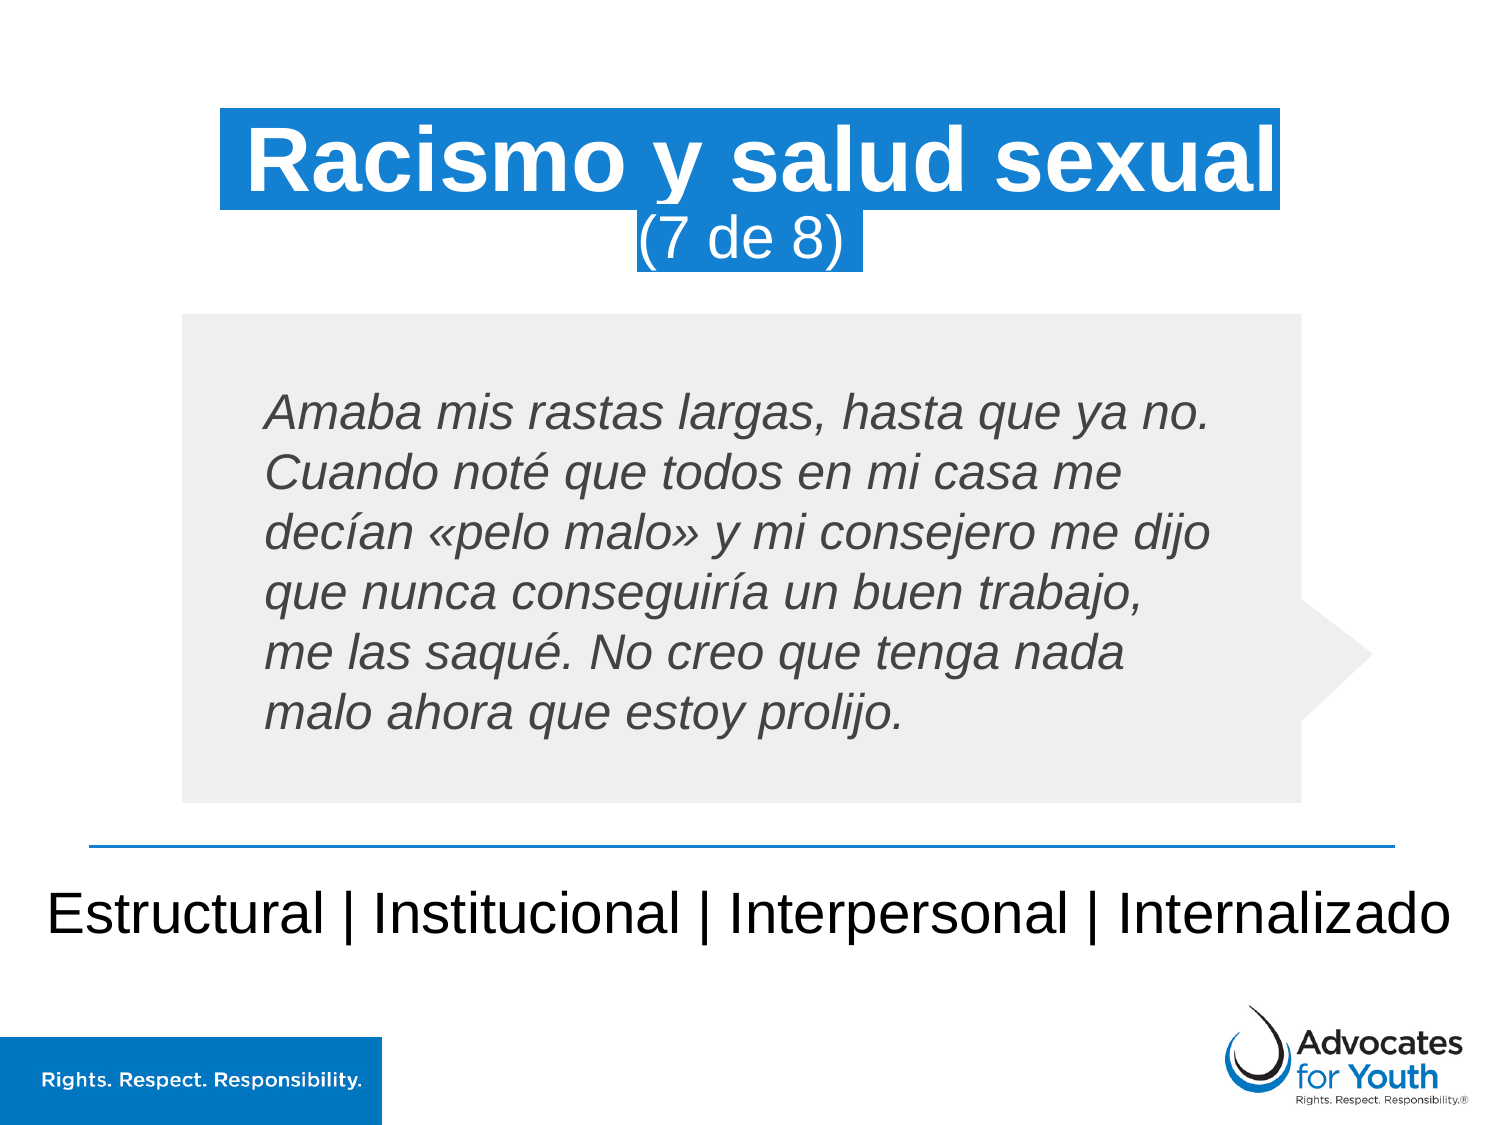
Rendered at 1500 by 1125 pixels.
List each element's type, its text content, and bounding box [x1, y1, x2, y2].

text_box [182, 313, 1374, 803]
list Estructural | Institucional | Interpersonal | Internalizado [0, 886, 1500, 1018]
picture [0, 1037, 382, 1125]
title Racismo y salud sexual (7 de 8) [112, 99, 1388, 288]
picture [1200, 1018, 1500, 1125]
text_box Amaba mis rastas largas, hasta que ya no. Cuando noté que todos en mi casa me decían «pelo malo» y mi consejero me dijo que nunca conseguiría un buen trabajo, me las saqué. No creo que tenga nada malo ahora que estoy prolijo. [249, 364, 1235, 815]
